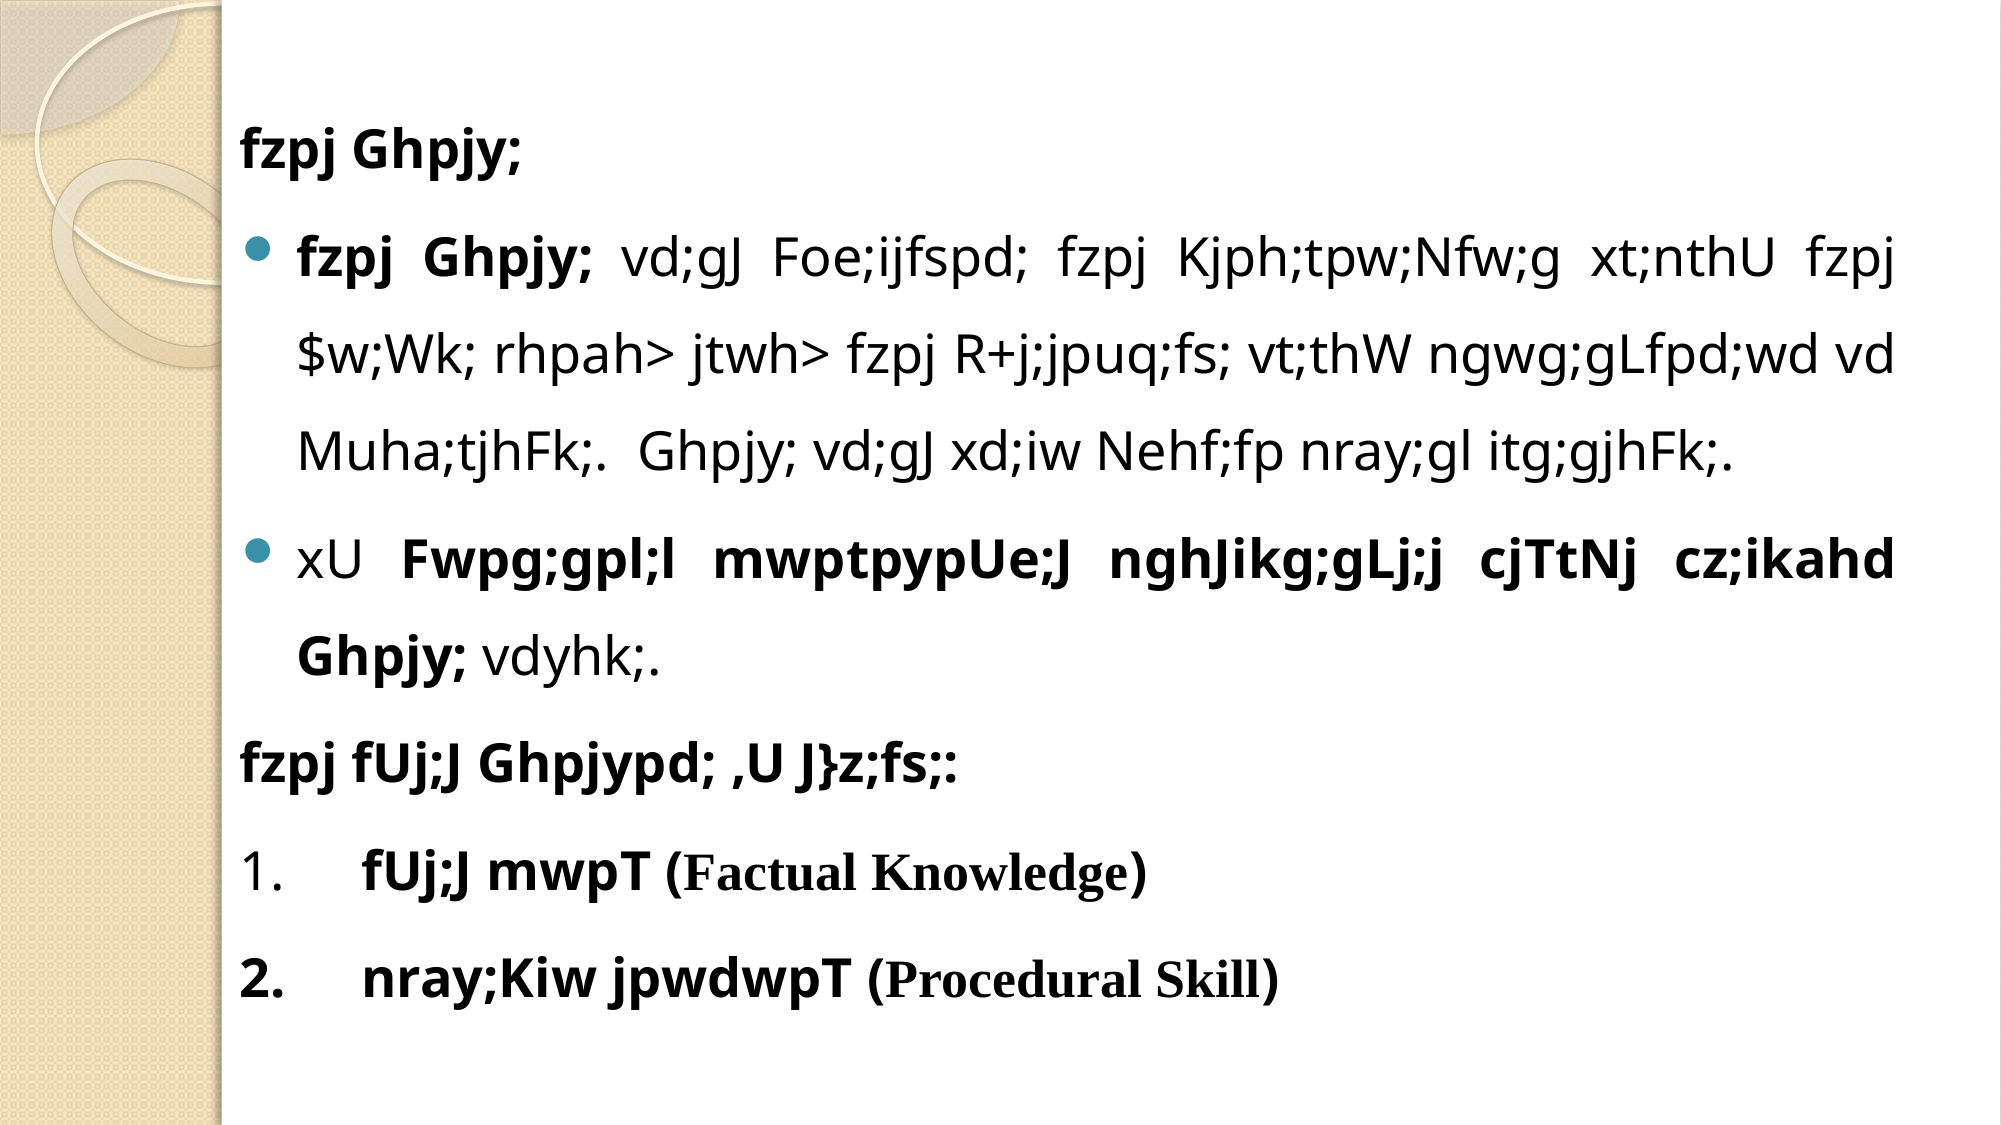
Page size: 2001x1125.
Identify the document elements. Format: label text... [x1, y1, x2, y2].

list fzpj Ghpjy; fzpj Ghpjy; vd;gJ Foe;ijfspd; fzpj Kjph;tpw;Nfw;g xt;nthU fzpj $w;Wk; rhpah> jtwh> fzpj R+j;jpuq;fs; vt;thW ngwg;gLfpd;wd vd Muha;tjhFk;. Ghpjy; vd;gJ xd;iw Nehf;fp nray;gl itg;gjhFk;. xU Fwpg;gpl;l mwptpypUe;J nghJikg;gLj;j cjTtNj cz;ikahd Ghpjy; vdyhk;. fzpj fUj;J Ghpjypd; ,U J}z;fs;: 1. fUj;J mwpT (Factual Knowledge) 2. nray;Kiw jpwdwpT (Procedural Skill) [225, 75, 1913, 1038]
